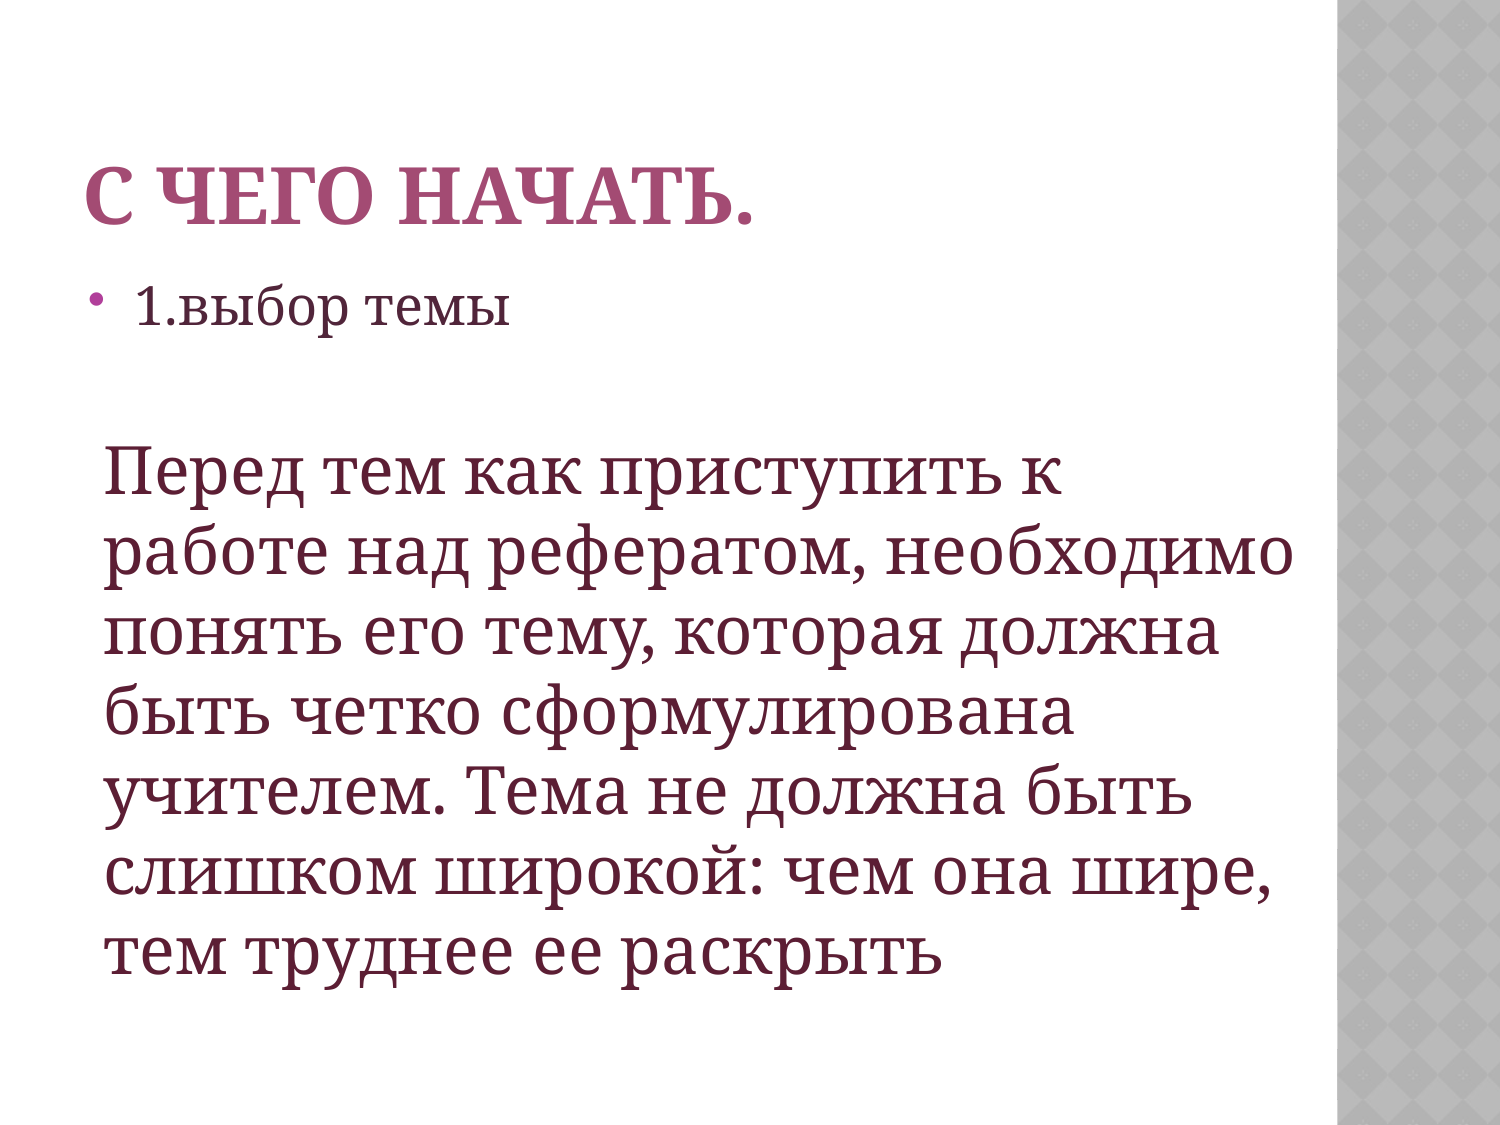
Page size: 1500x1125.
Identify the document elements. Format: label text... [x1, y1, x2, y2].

text_box Перед тем как приступить к работе над рефератом, необходимо понять его тему, которая должна быть четко сформулирована учителем. Тема не должна быть слишком широкой: чем она шире, тем труднее ее раскрыть [88, 420, 1317, 996]
list 1.выбор темы [75, 264, 1263, 1059]
title С чего начать. [75, 52, 1263, 240]
